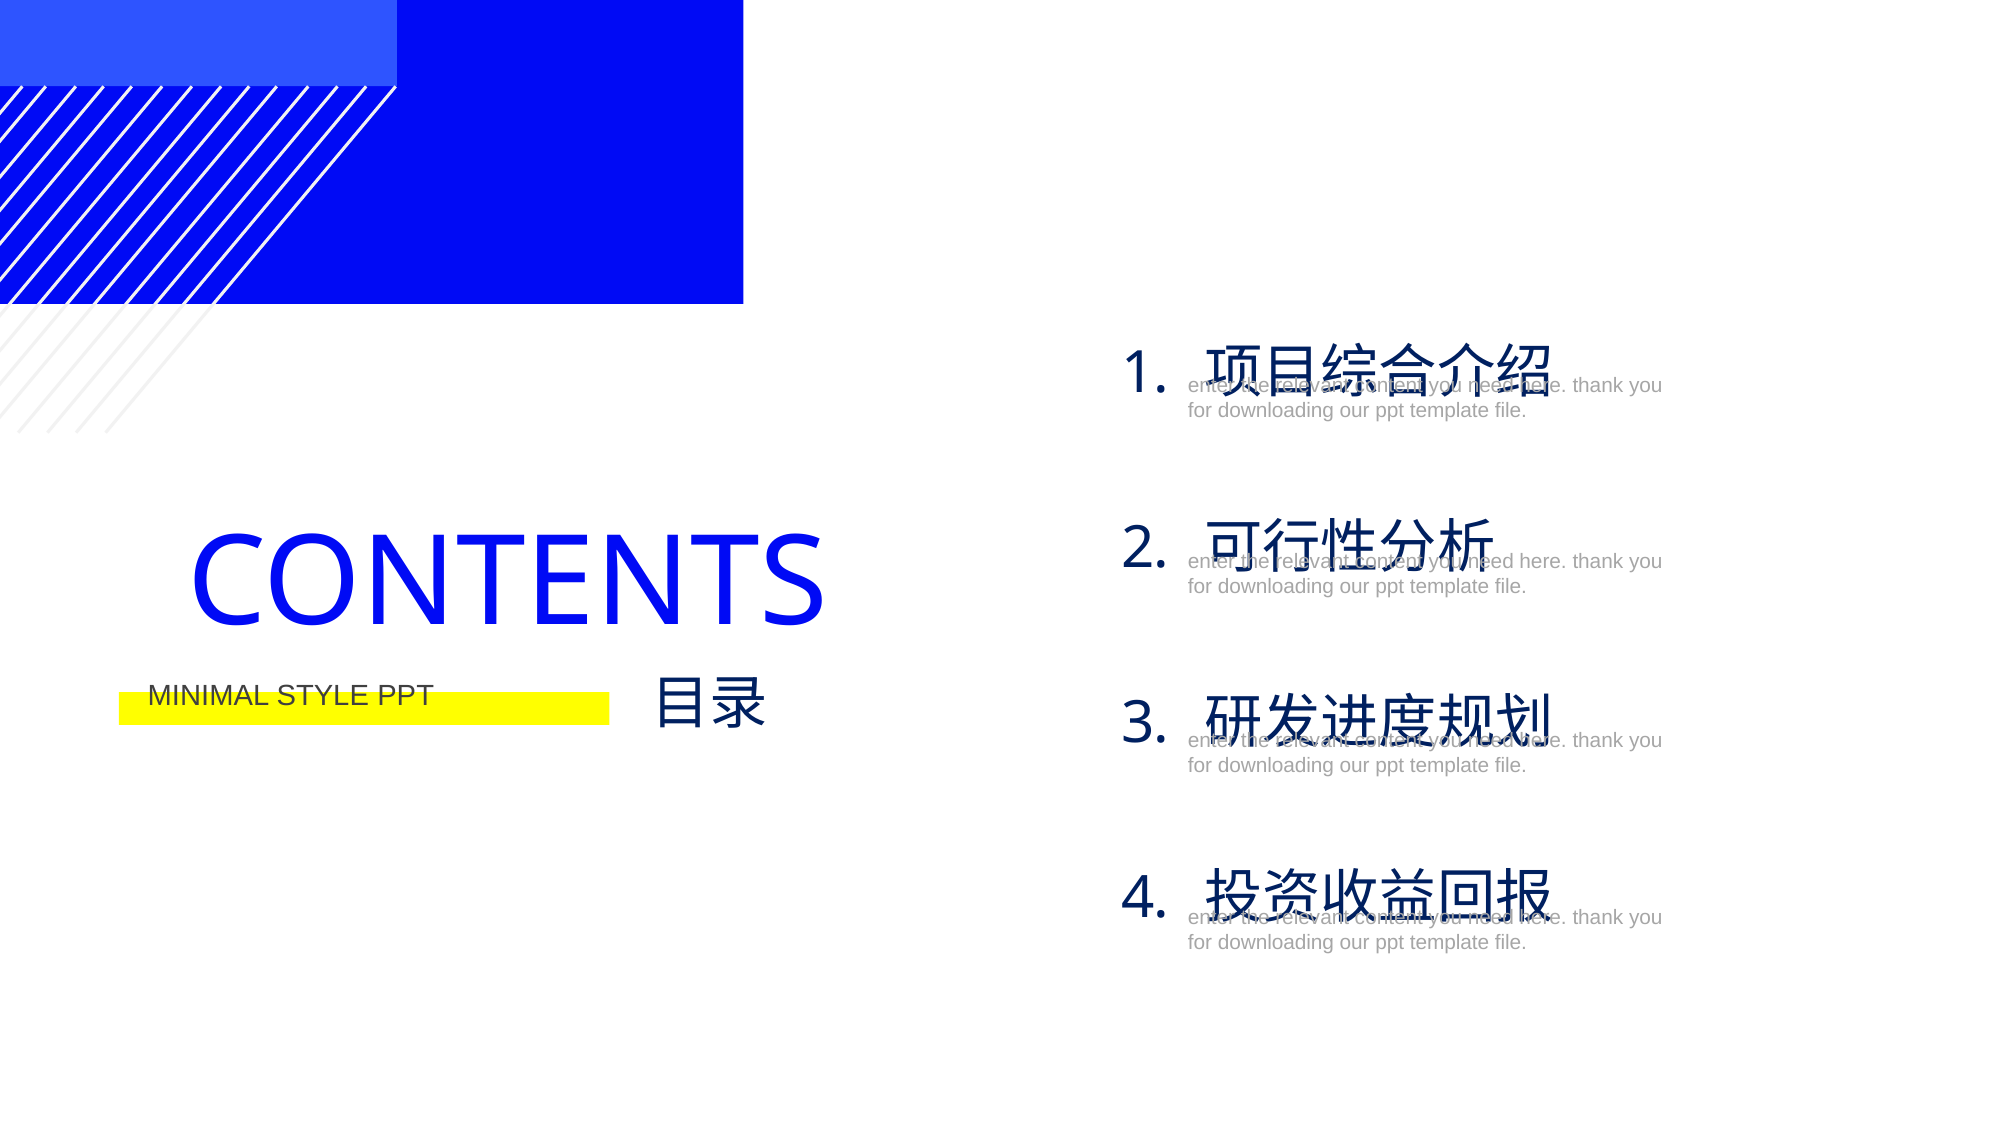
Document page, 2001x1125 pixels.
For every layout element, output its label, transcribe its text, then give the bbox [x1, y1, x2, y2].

text_box [396, 0, 744, 305]
text_box enter the relevant content you need here. thank you for downloading our ppt template file. [1173, 896, 1705, 961]
text_box MINIMAL STYLE PPT [132, 669, 586, 719]
text_box enter the relevant content you need here. thank you for downloading our ppt template file. [1173, 719, 1705, 785]
text_box 项目综合介绍 可行性分析 研发进度规划 投资收益回报 [1106, 222, 1638, 937]
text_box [0, 86, 396, 433]
text_box [118, 691, 610, 726]
text_box enter the relevant content you need here. thank you for downloading our ppt template file. [1173, 364, 1705, 430]
text_box 目录 [636, 658, 839, 743]
text_box enter the relevant content you need here. thank you for downloading our ppt template file. [1173, 540, 1705, 605]
text_box CONTENTS [172, 492, 844, 657]
text_box [0, 0, 398, 87]
